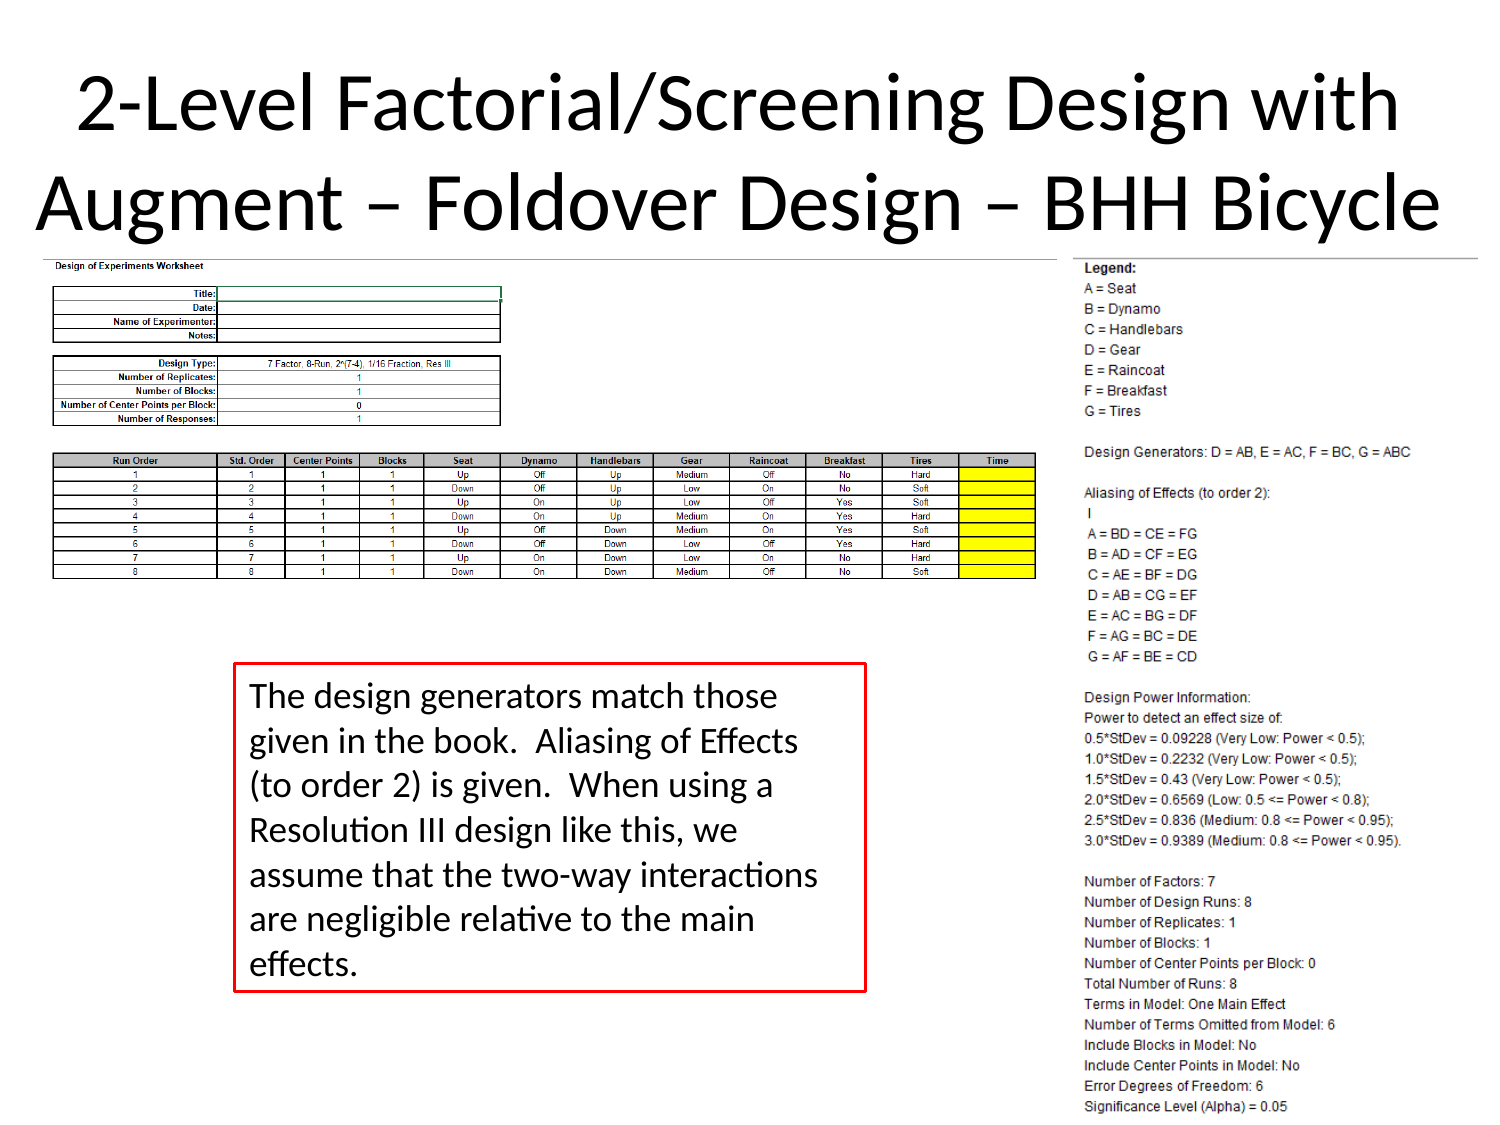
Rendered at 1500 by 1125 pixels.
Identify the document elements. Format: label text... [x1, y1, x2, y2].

picture [1073, 257, 1478, 1125]
text_box The design generators match those given in the book. Aliasing of Effects (to order 2) is given. When using a Resolution III design like this, we assume that the two-way interactions are negligible relative to the main effects. [234, 663, 866, 992]
title 2-Level Factorial/Screening Design with Augment – Foldover Design – BHH Bicycle [0, 39, 1500, 153]
picture [43, 259, 1057, 583]
